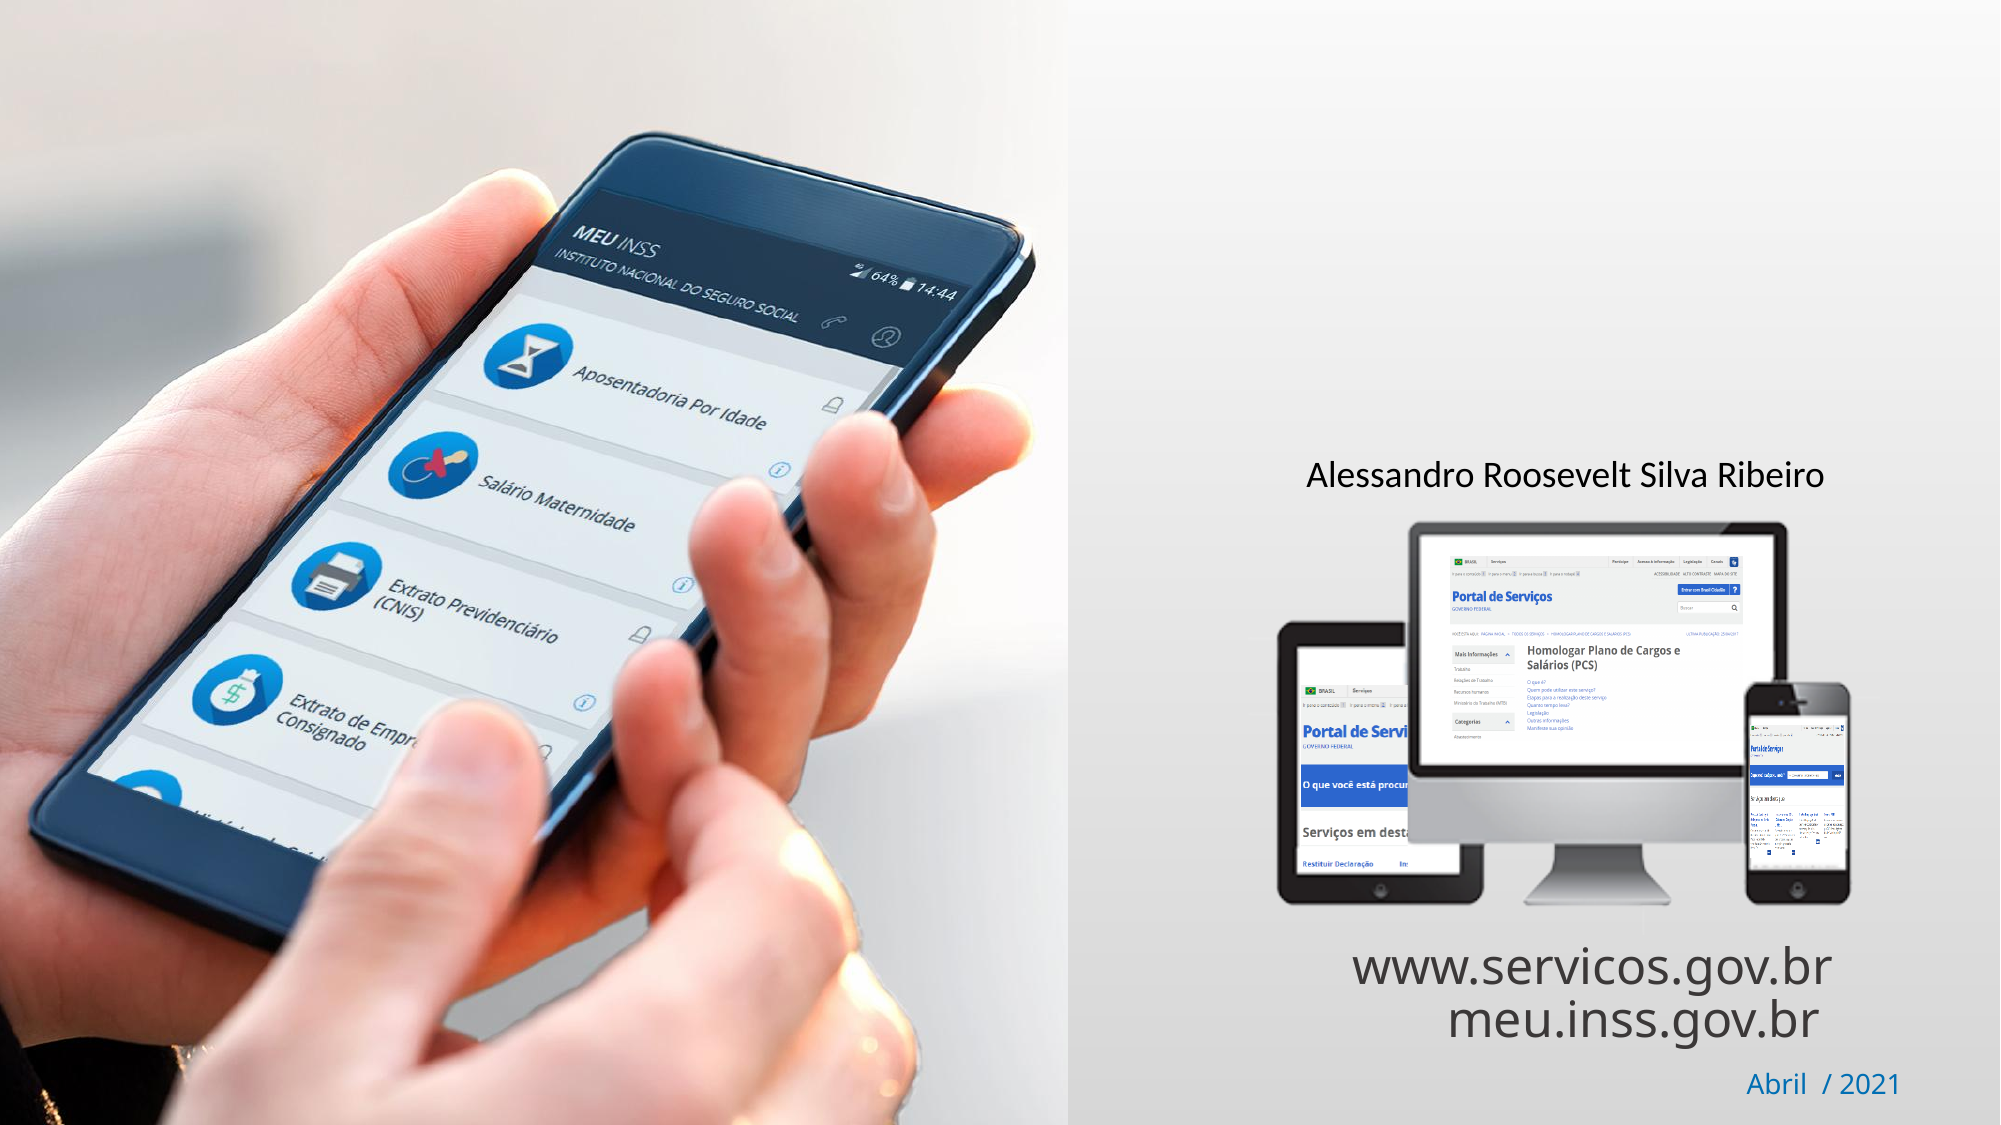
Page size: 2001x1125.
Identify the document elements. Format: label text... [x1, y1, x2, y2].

text_box meu.inss.gov.br [1351, 1003, 1917, 1057]
text_box Abril / 2021 [1726, 1030, 2000, 1120]
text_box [1248, 478, 1937, 1003]
text_box Alessandro Roosevelt Silva Ribeiro [1291, 442, 1937, 478]
picture [0, 0, 1068, 1125]
